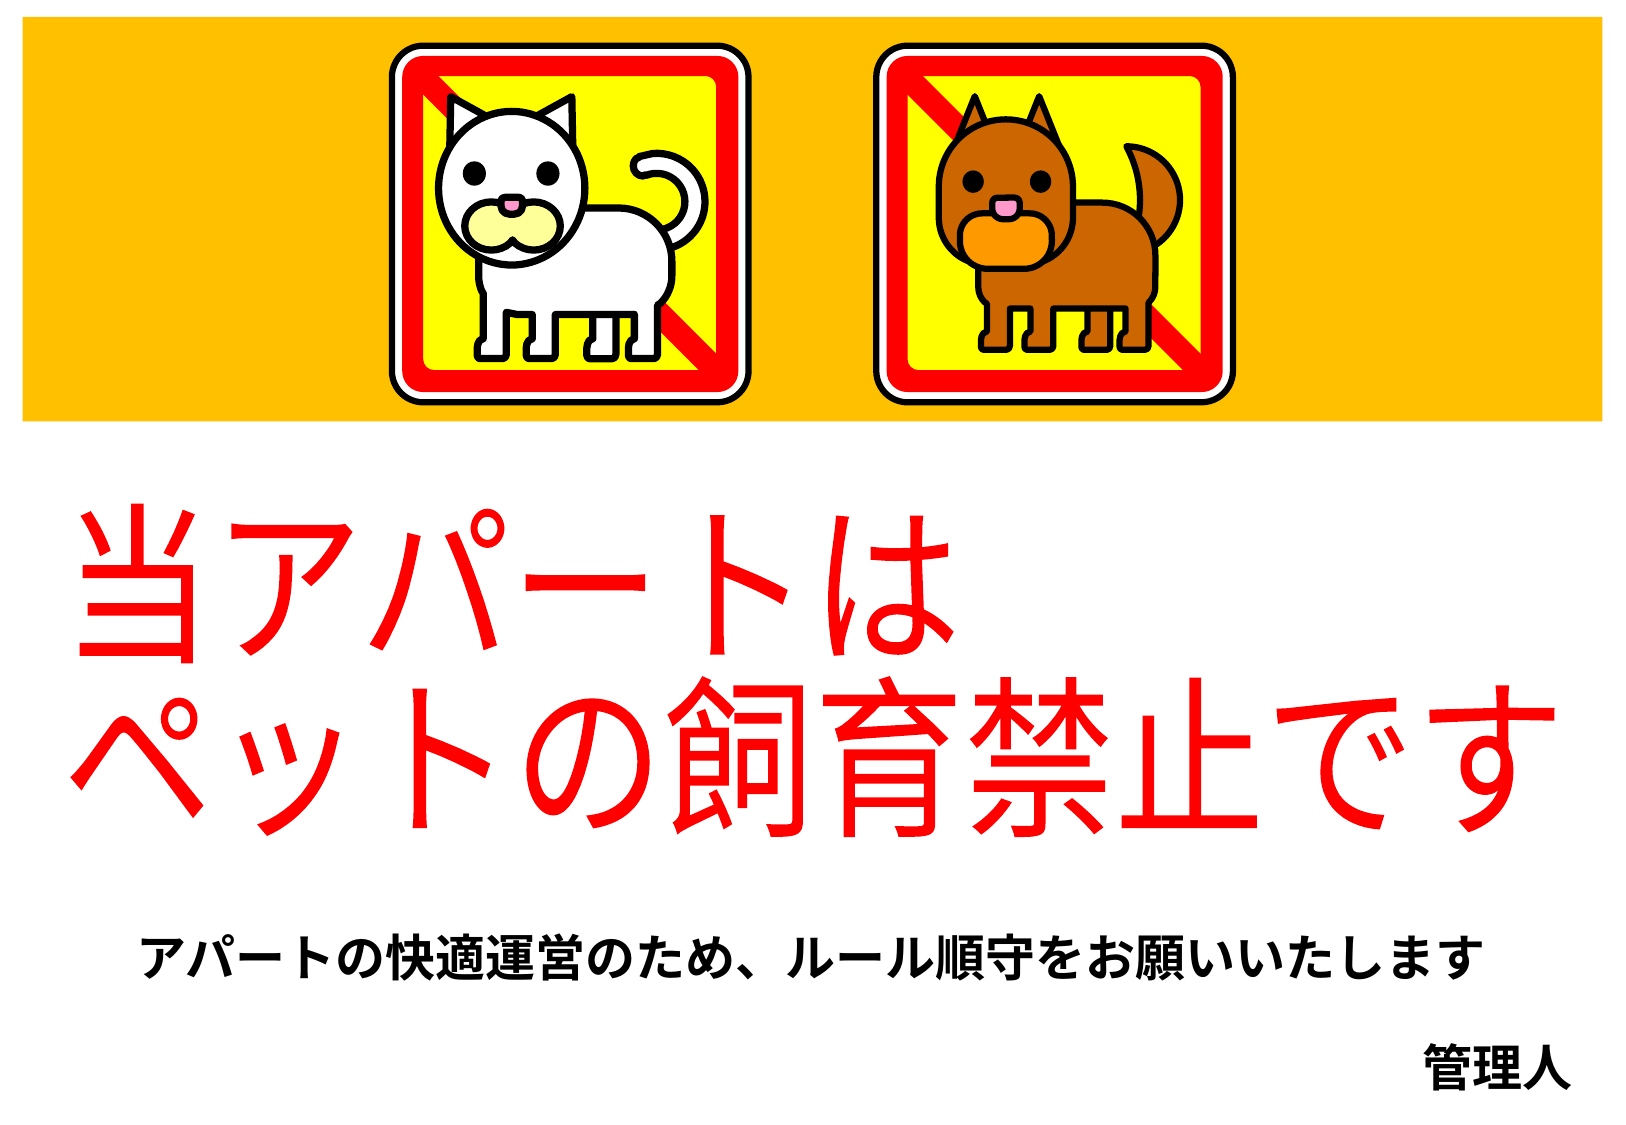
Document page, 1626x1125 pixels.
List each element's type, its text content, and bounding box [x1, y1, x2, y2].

text_box 管理人 [22, 1028, 1588, 1104]
text_box [21, 15, 1604, 424]
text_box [391, 45, 1234, 403]
text_box アパートの快適運営のため、ルール順守をお願いいたします [48, 919, 1573, 994]
